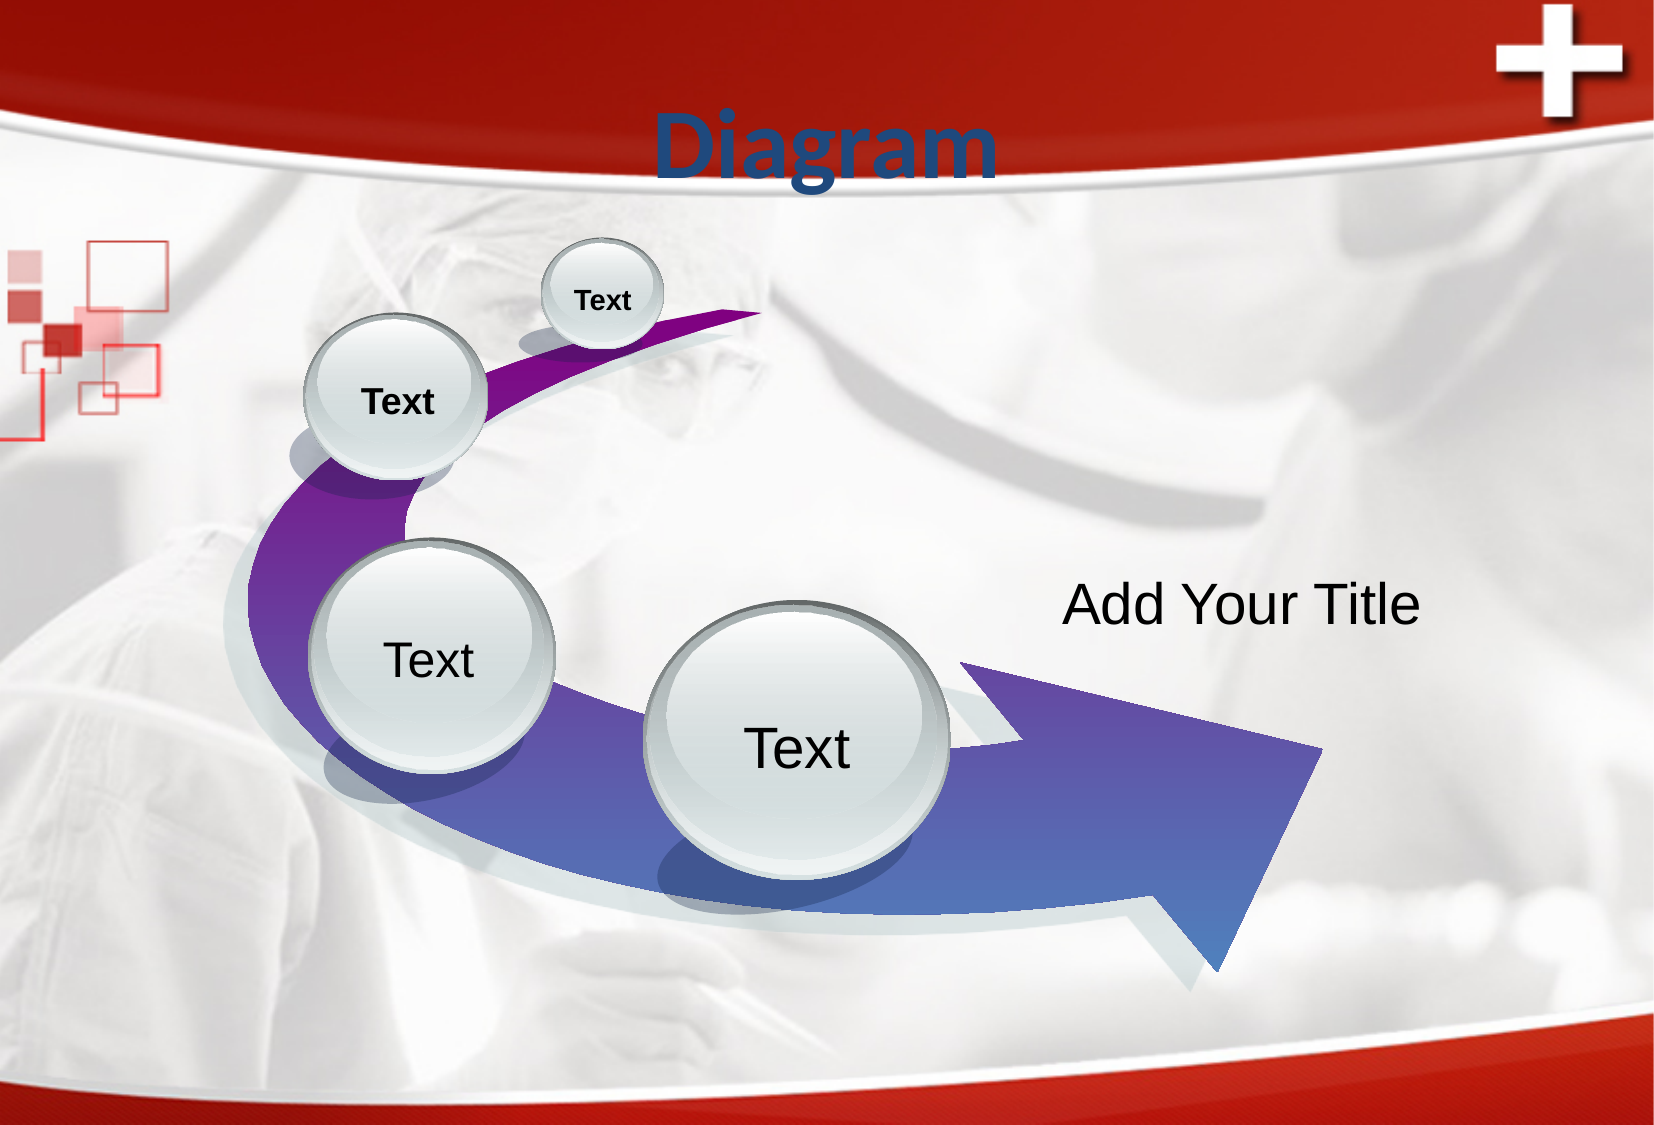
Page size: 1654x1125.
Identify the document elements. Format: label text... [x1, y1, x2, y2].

title Diagram [82, 44, 1572, 233]
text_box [247, 237, 1530, 973]
picture [0, 0, 1654, 1125]
